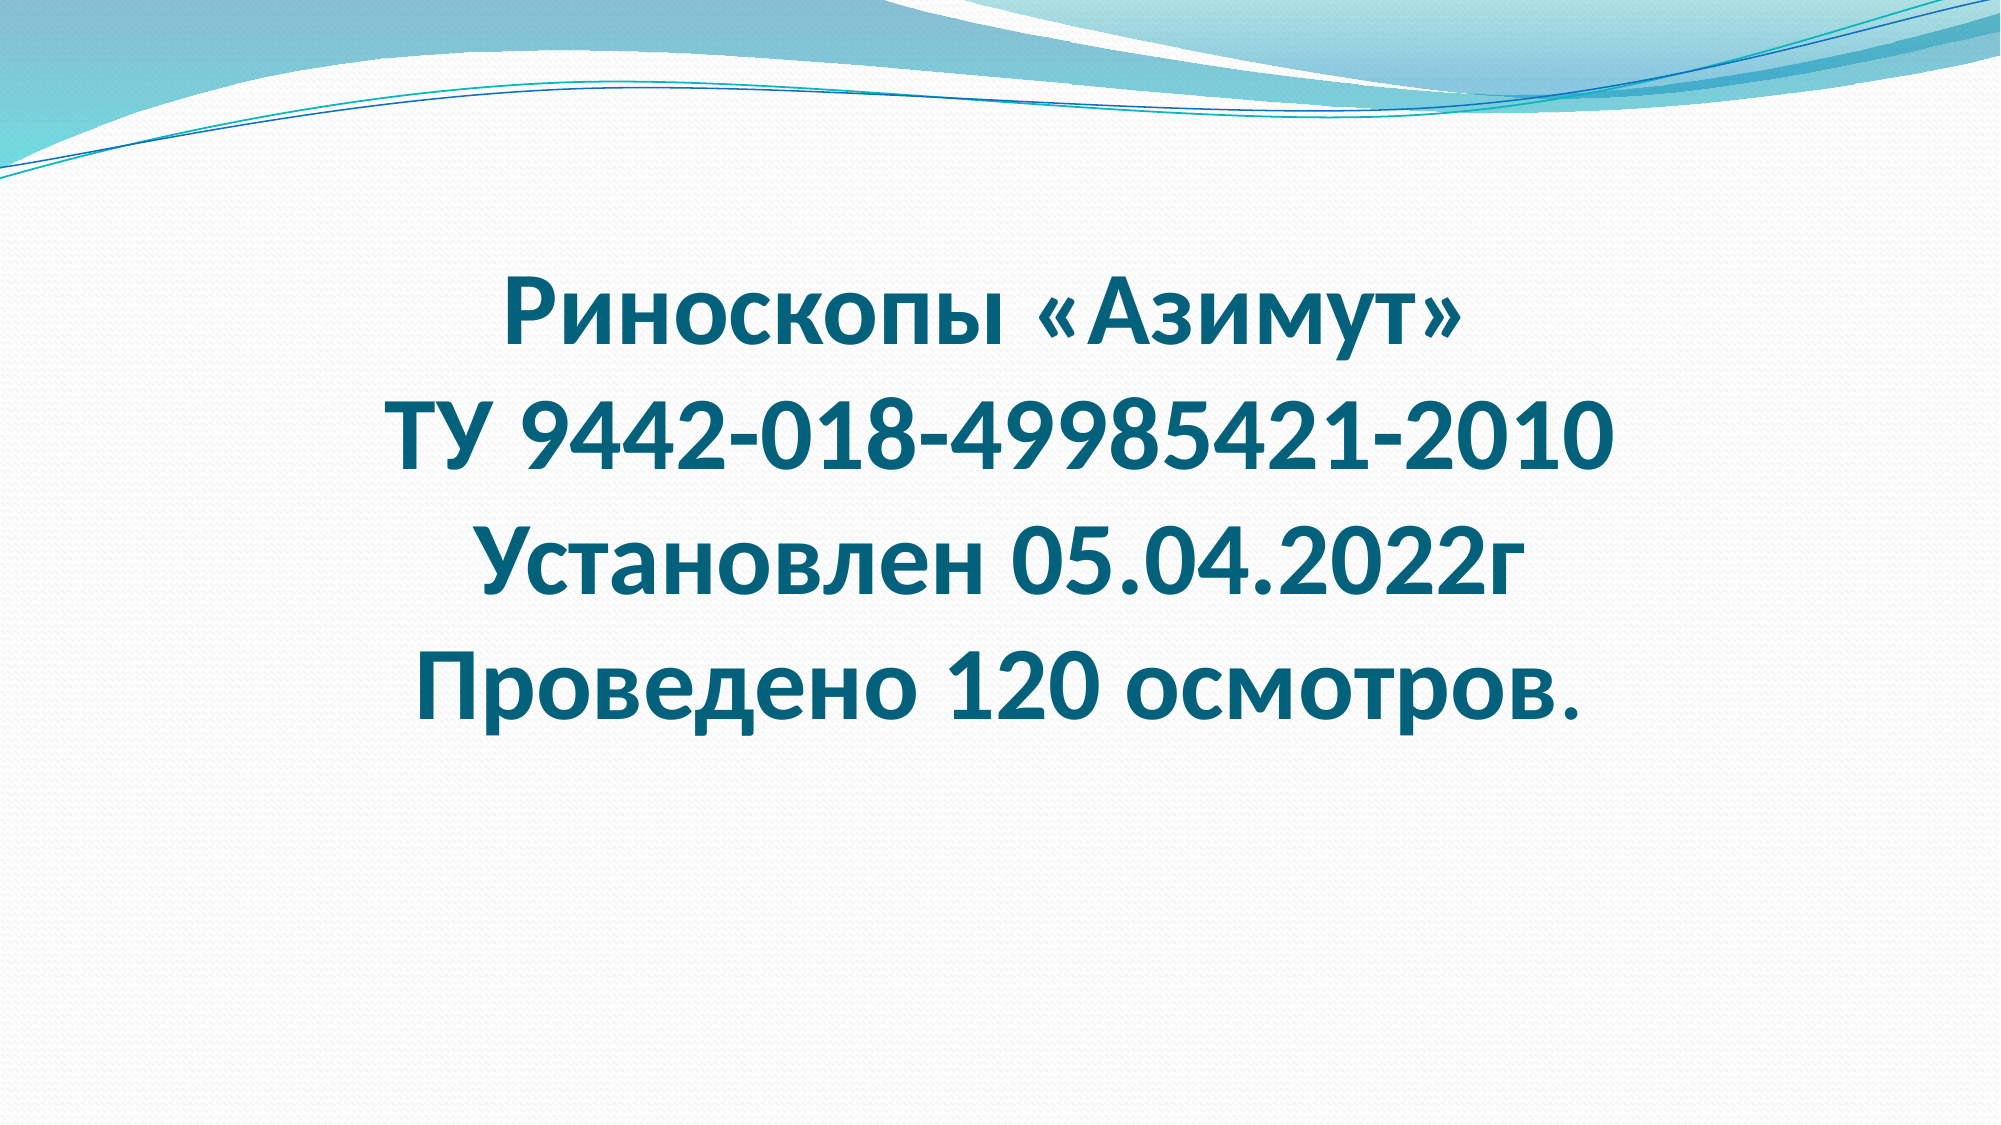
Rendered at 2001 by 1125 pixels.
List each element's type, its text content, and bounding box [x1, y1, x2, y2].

title Риноскопы «Азимут» ТУ 9442-018-49985421-2010 Установлен 05.04.2022г Проведено 120 осмотров. [137, 59, 1863, 741]
